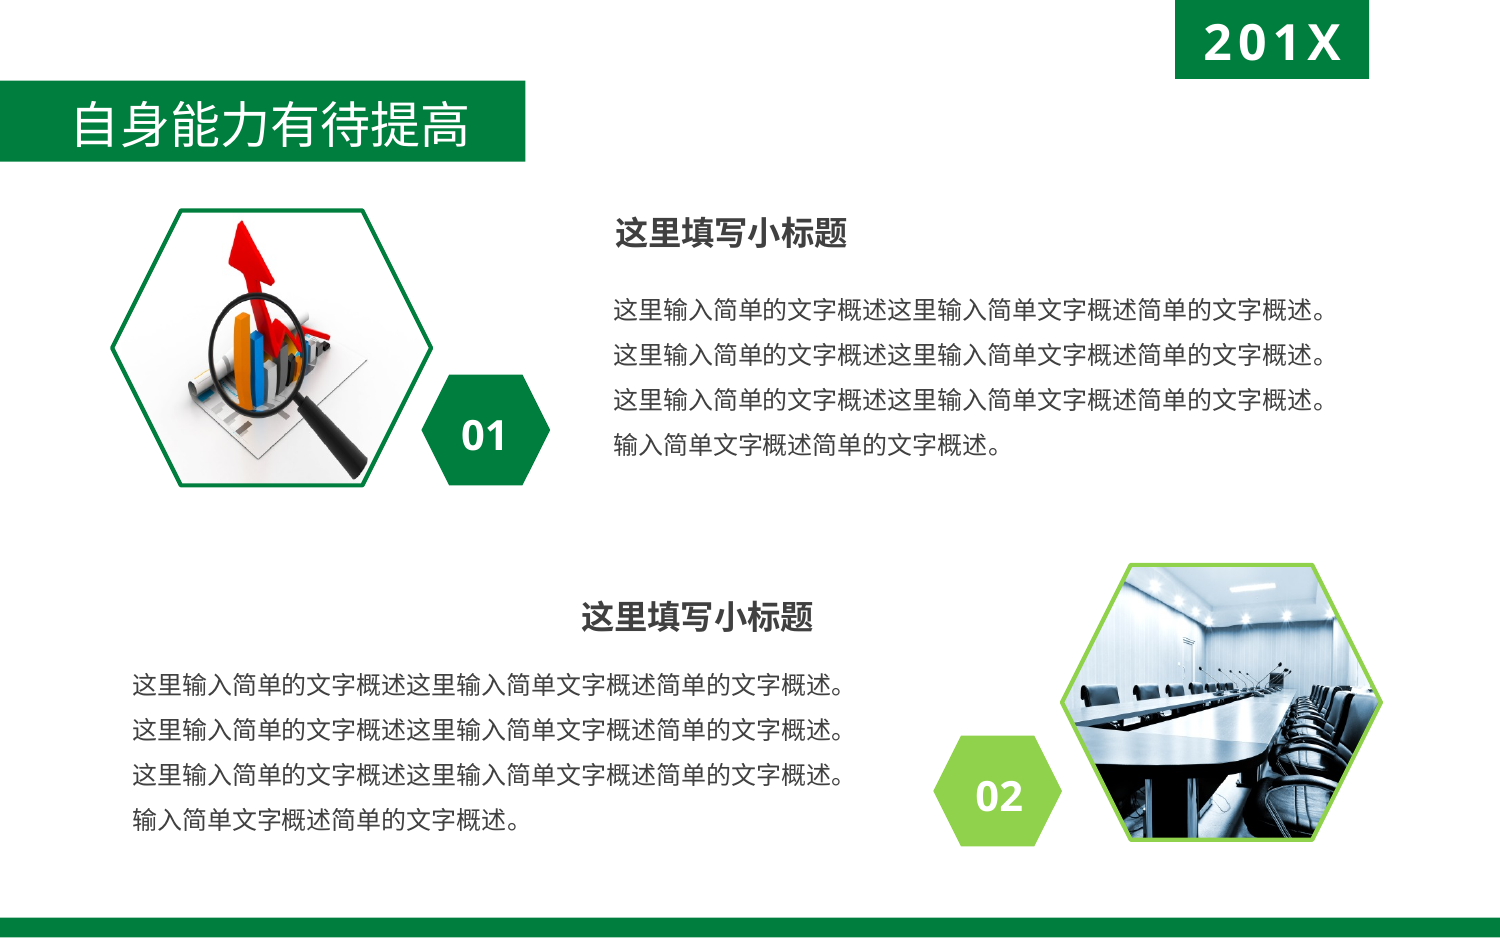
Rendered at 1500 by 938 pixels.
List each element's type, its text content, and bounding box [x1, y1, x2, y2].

text_box 02 [960, 762, 1039, 828]
text_box [931, 733, 1064, 849]
text_box 这里输入简单的文字概述这里输入简单文字概述简单的文字概述。 这里输入简单的文字概述这里输入简单文字概述简单的文字概述。 这里输入简单的文字概述这里输入简单文字概述简单的文字概述。 输入简单文字概述简单的文字概述。 [112, 644, 907, 844]
text_box [0, 916, 1500, 938]
text_box 01 [446, 401, 524, 467]
text_box 201X [1188, 3, 1356, 78]
text_box [1173, 0, 1371, 81]
text_box 这里输入简单的文字概述这里输入简单文字概述简单的文字概述。 这里输入简单的文字概述这里输入简单文字概述简单的文字概述。 这里输入简单的文字概述这里输入简单文字概述简单的文字概述。 输入简单文字概述简单的文字概述。 [593, 269, 1388, 470]
text_box 这里填写小标题 [594, 208, 979, 263]
text_box [1060, 562, 1383, 842]
text_box 这里填写小标题 [450, 592, 835, 646]
text_box 自身能力有待提高 [55, 85, 485, 161]
text_box [0, 79, 528, 164]
text_box [110, 208, 433, 488]
text_box [419, 372, 553, 488]
